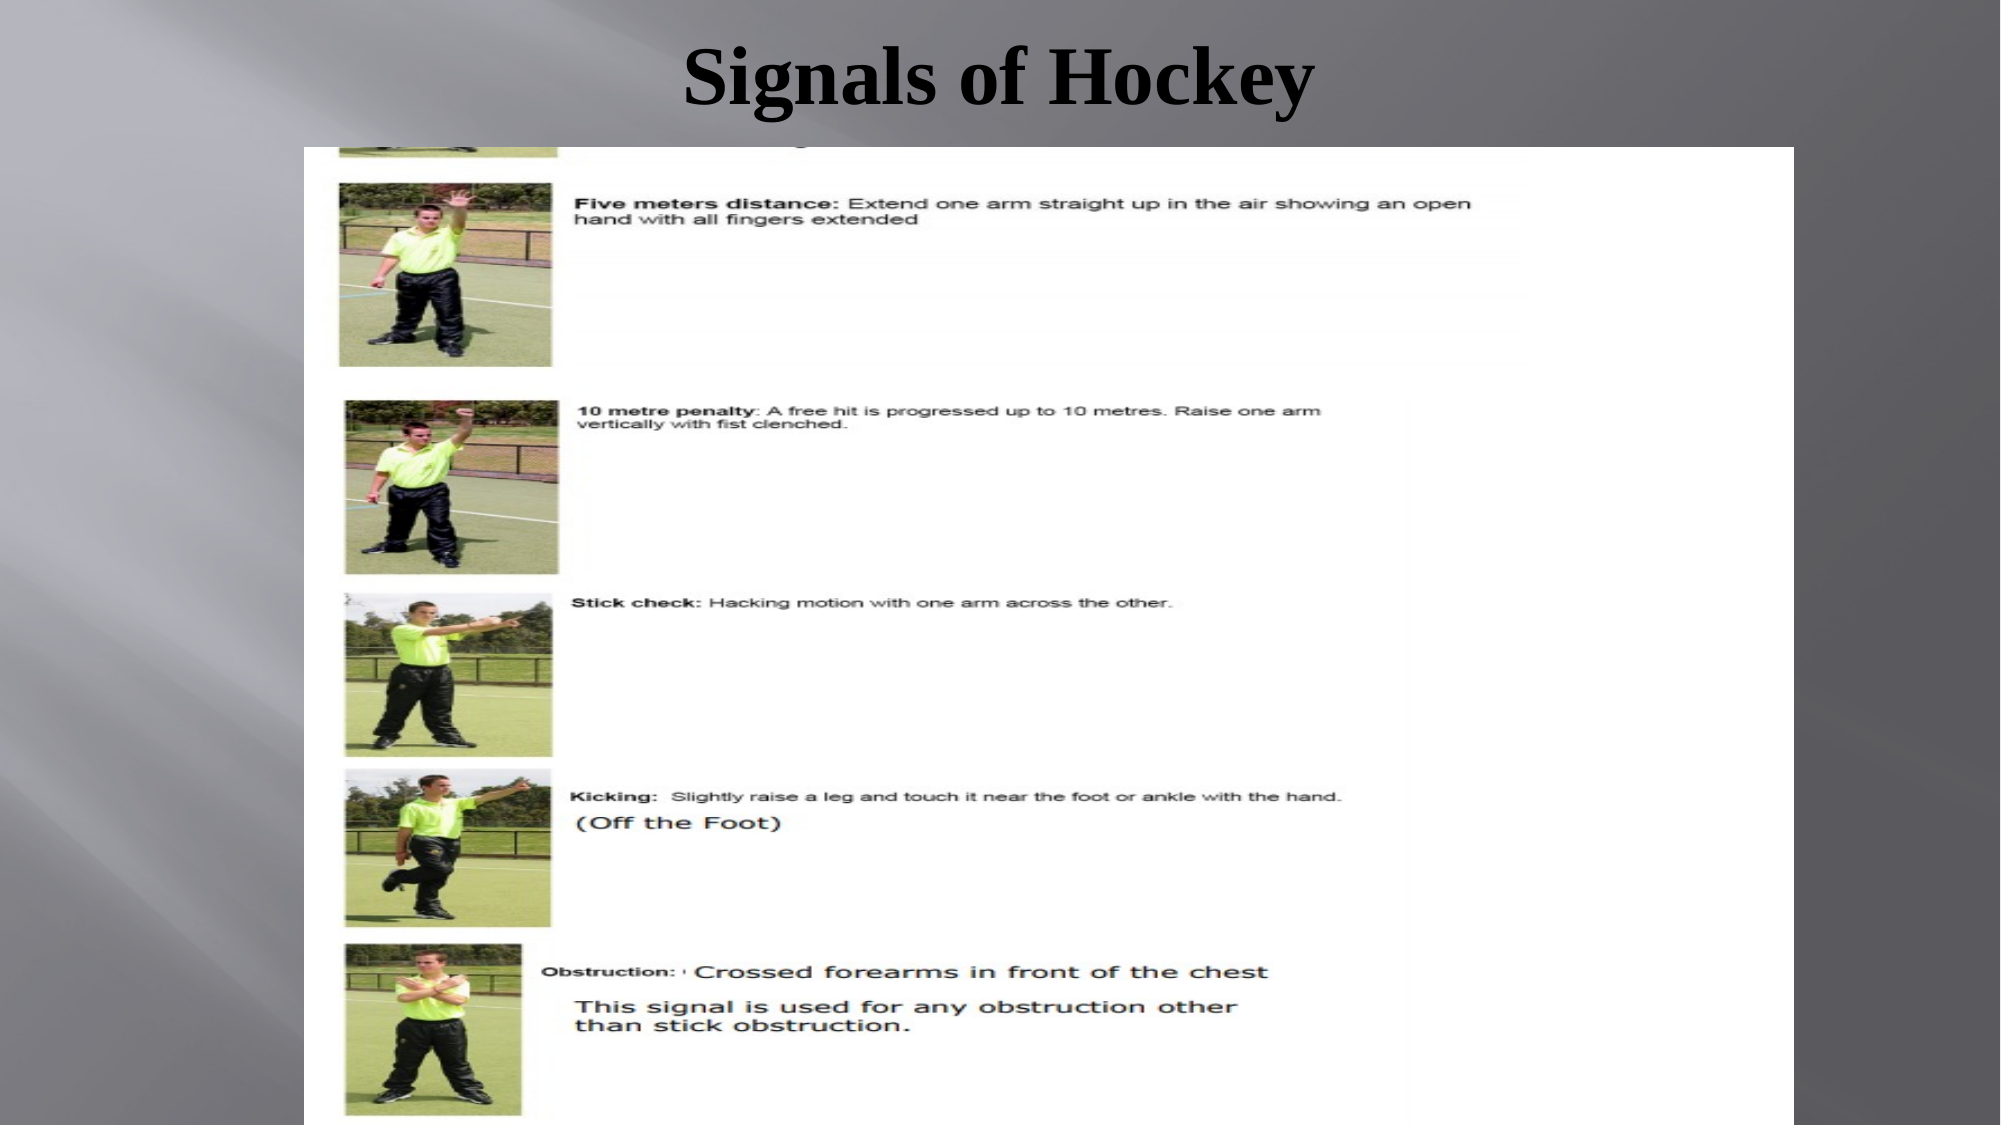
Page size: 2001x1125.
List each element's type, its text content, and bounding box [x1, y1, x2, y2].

title Signals of Hockey [99, 0, 1900, 142]
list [303, 147, 1795, 1125]
